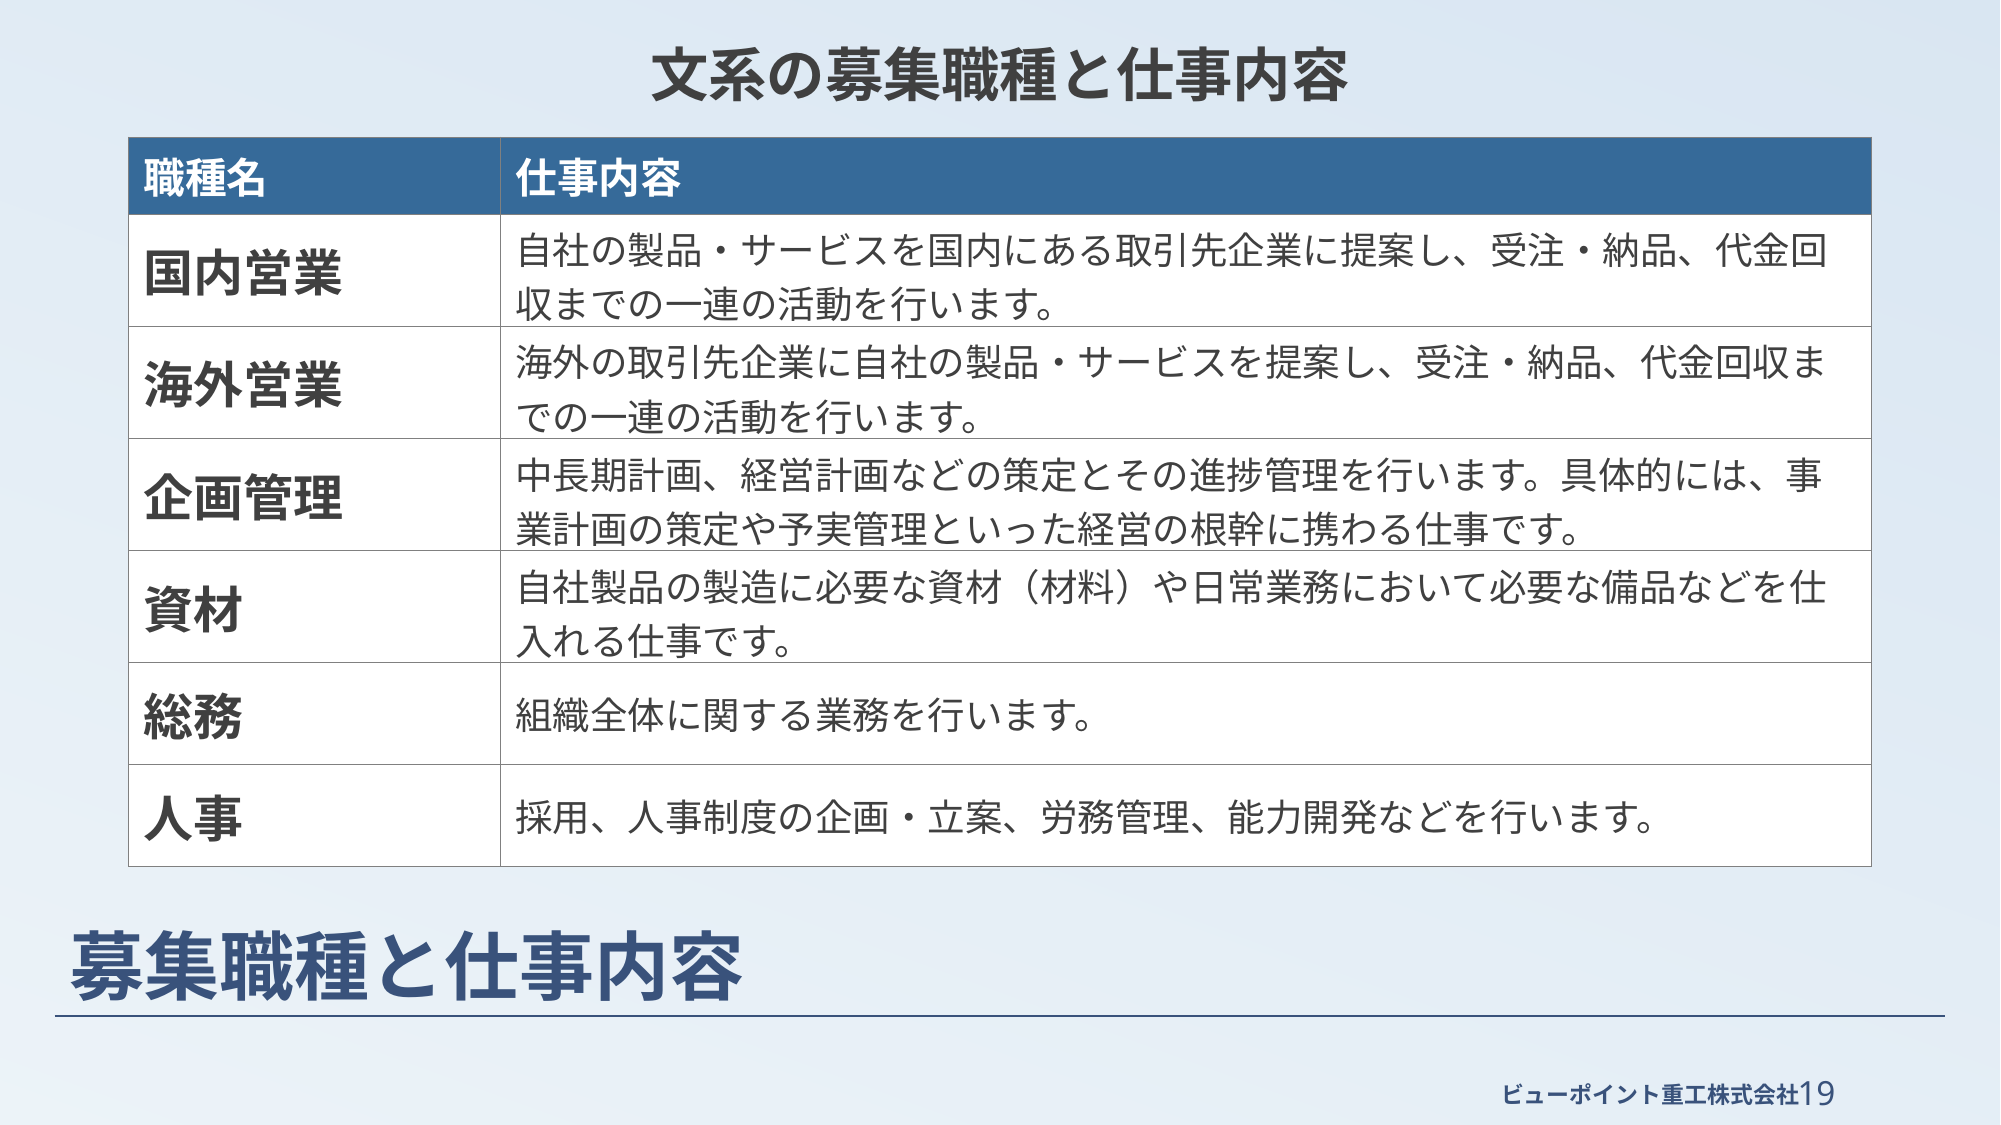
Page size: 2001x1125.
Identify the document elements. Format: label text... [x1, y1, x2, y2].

table_cell 総務 [129, 663, 500, 764]
text_box 文系の募集職種と仕事内容 [635, 30, 1365, 116]
table_cell 企画管理 [129, 439, 500, 550]
table_cell 自社の製品・サービスを国内にある取引先企業に提案し、受注・納品、代金回収までの一連の活動を行います。 [501, 215, 1871, 326]
title 募集職種と仕事内容 [54, 923, 1855, 1017]
table_cell 採用、人事制度の企画・立案、労務管理、能力開発などを行います。 [501, 765, 1871, 866]
table_header 仕事内容 [501, 138, 1871, 214]
table_cell 中長期計画、経営計画などの策定とその進捗管理を行います。具体的には、事業計画の策定や予実管理といった経営の根幹に携わる仕事です。 [501, 439, 1871, 550]
table_cell 国内営業 [129, 215, 500, 326]
table_cell 海外営業 [129, 327, 500, 438]
table_cell 人事 [129, 765, 500, 866]
table_cell 組織全体に関する業務を行います。 [501, 663, 1871, 764]
table_cell 海外の取引先企業に自社の製品・サービスを提案し、受注・納品、代金回収までの一連の活動を行います。 [501, 327, 1871, 438]
table_cell 自社製品の製造に必要な資材（材料）や日常業務において必要な備品などを仕入れる仕事です。 [501, 551, 1871, 662]
table_cell 資材 [129, 551, 500, 662]
table_header 職種名 [129, 138, 500, 214]
